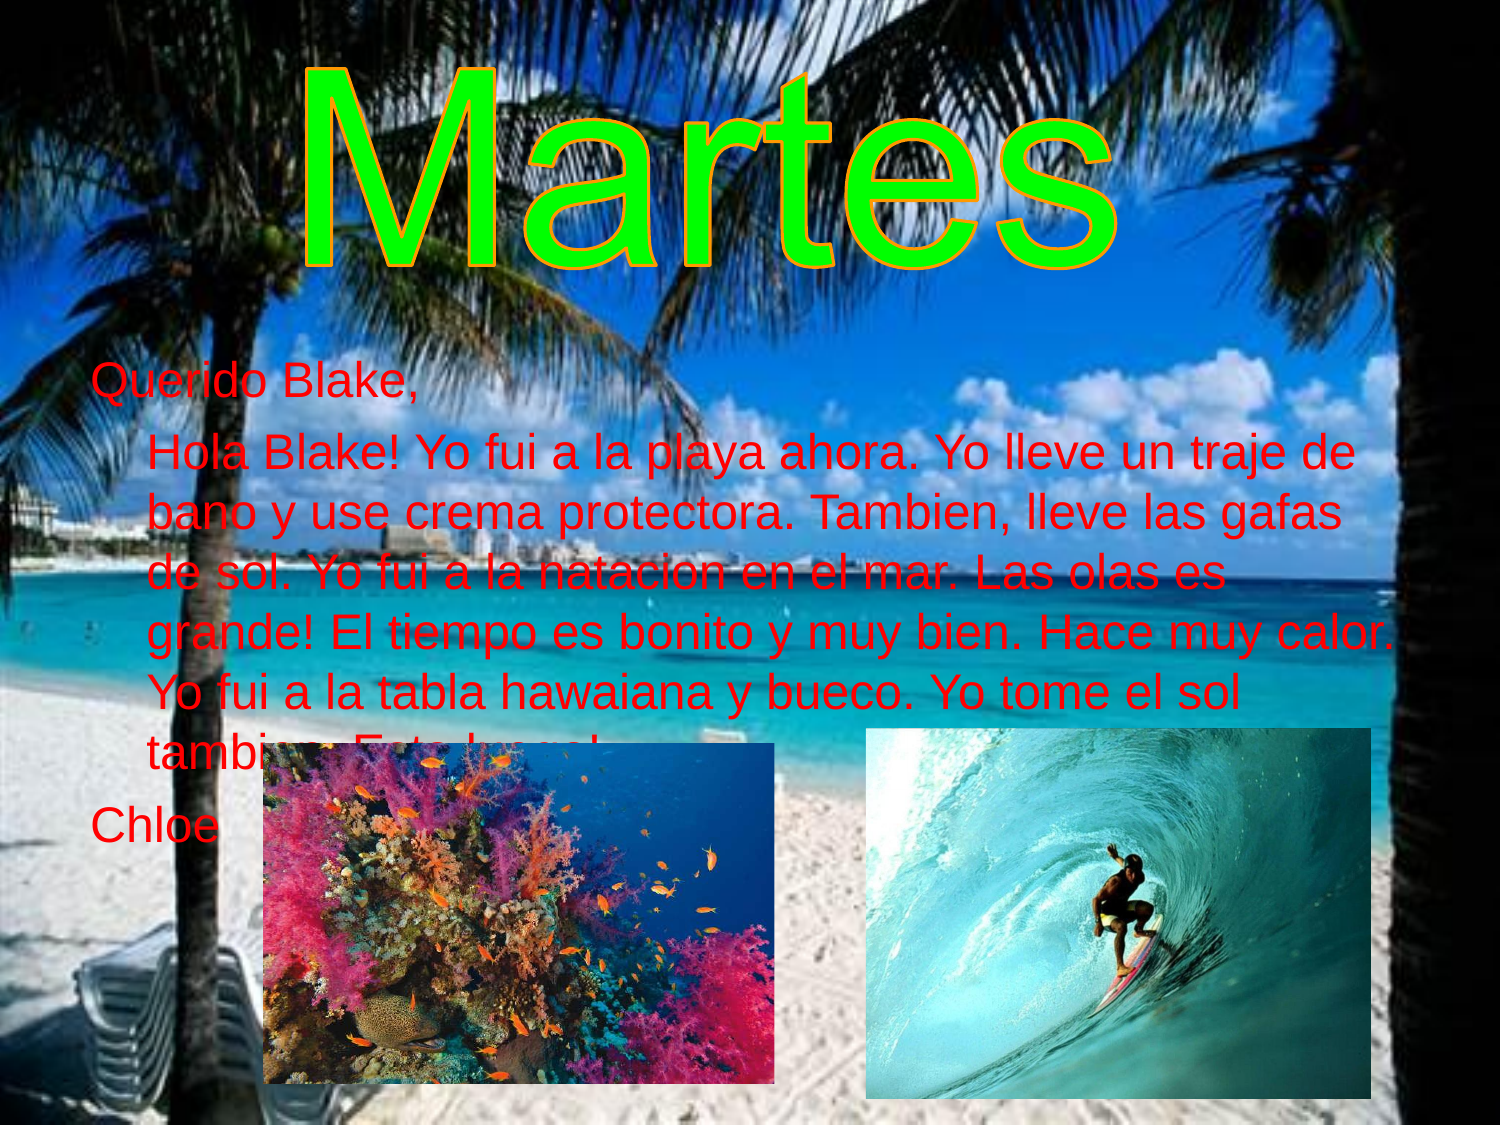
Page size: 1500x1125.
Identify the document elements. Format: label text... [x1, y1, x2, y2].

text_box [997, 119, 1116, 269]
text_box [846, 119, 978, 269]
list Querido Blake, Hola Blake! Yo fui a la playa ahora. Yo lleve un traje de bano y use crema protectora. Tambien, lleve las gafas de sol. Yo fui a la natacion en el mar. Las olas es grande! El tiempo es bonito y muy bien. Hace muy calor. Yo fui a la tabla hawaiana y bueco. Yo tome el sol tambien. Esta luego! Chloe [75, 332, 1425, 1000]
text_box [524, 119, 657, 269]
text_box [685, 73, 834, 268]
text_box [306, 68, 495, 266]
picture [0, 0, 1500, 1125]
text_box [865, 728, 1371, 1099]
text_box [263, 743, 775, 1084]
